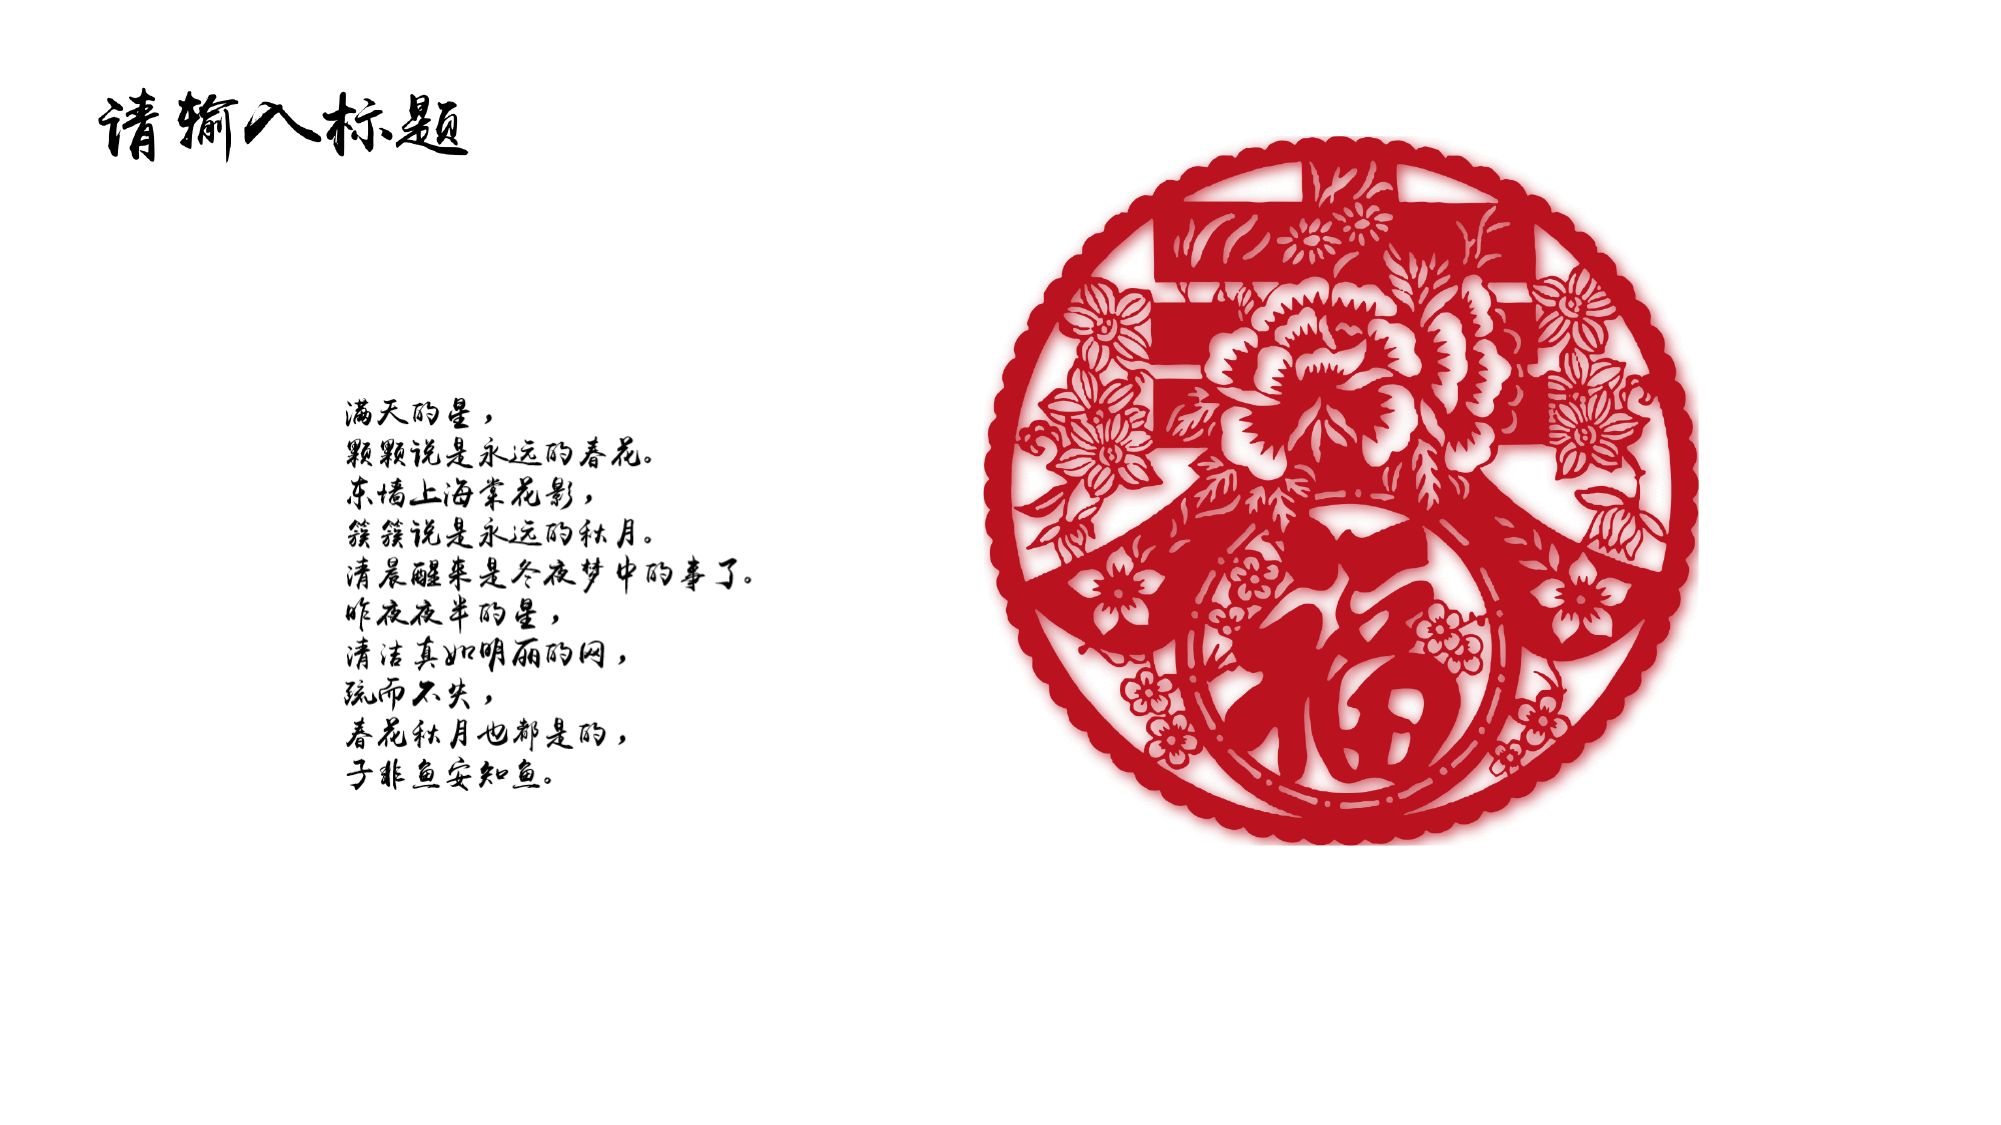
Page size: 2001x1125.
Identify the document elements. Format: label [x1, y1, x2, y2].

picture [967, 113, 1722, 876]
picture [0, 50, 642, 210]
picture [322, 378, 870, 811]
